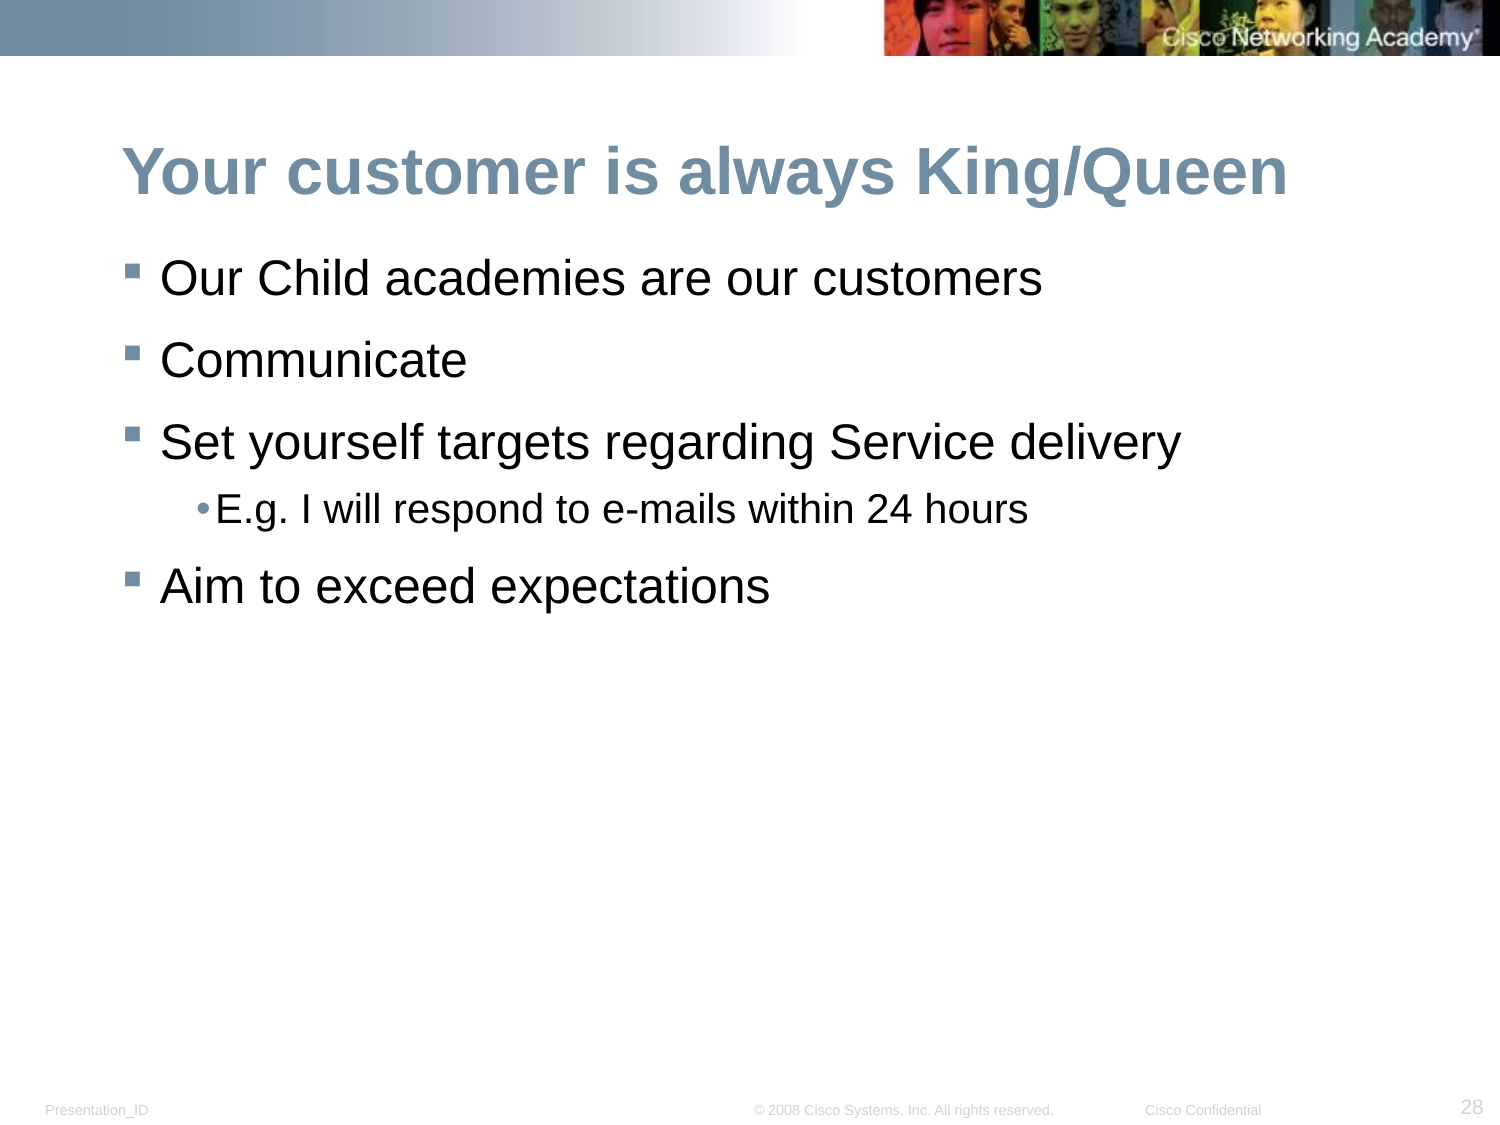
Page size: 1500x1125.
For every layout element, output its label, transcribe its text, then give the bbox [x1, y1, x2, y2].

picture [0, 0, 1500, 56]
list Our Child academies are our customers Communicate Set yourself targets regarding Service delivery E.g. I will respond to e-mails within 24 hours Aim to exceed expectations [107, 243, 1411, 1071]
title Your customer is always King/Queen [107, 77, 1444, 216]
